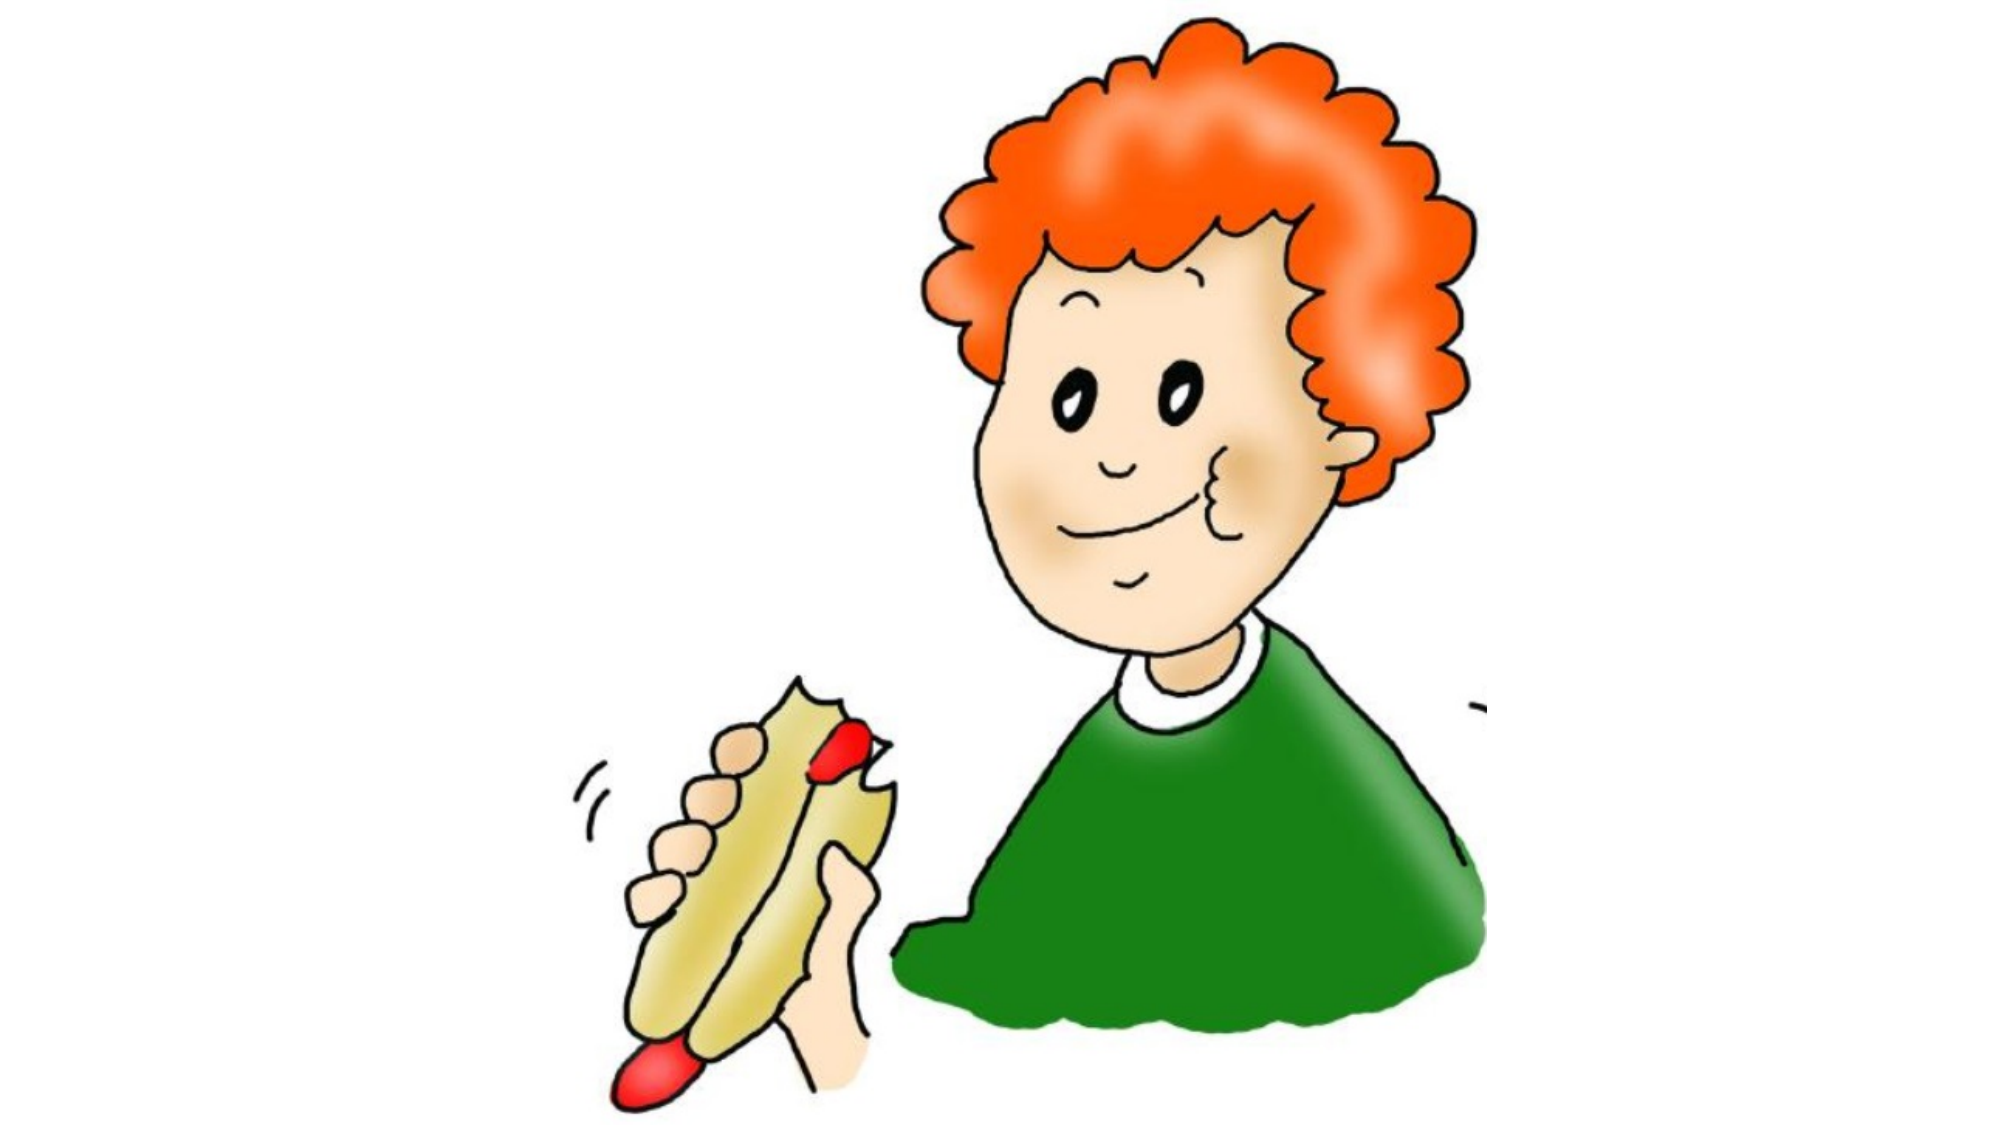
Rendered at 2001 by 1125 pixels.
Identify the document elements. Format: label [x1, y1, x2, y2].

picture [513, 0, 1487, 1125]
